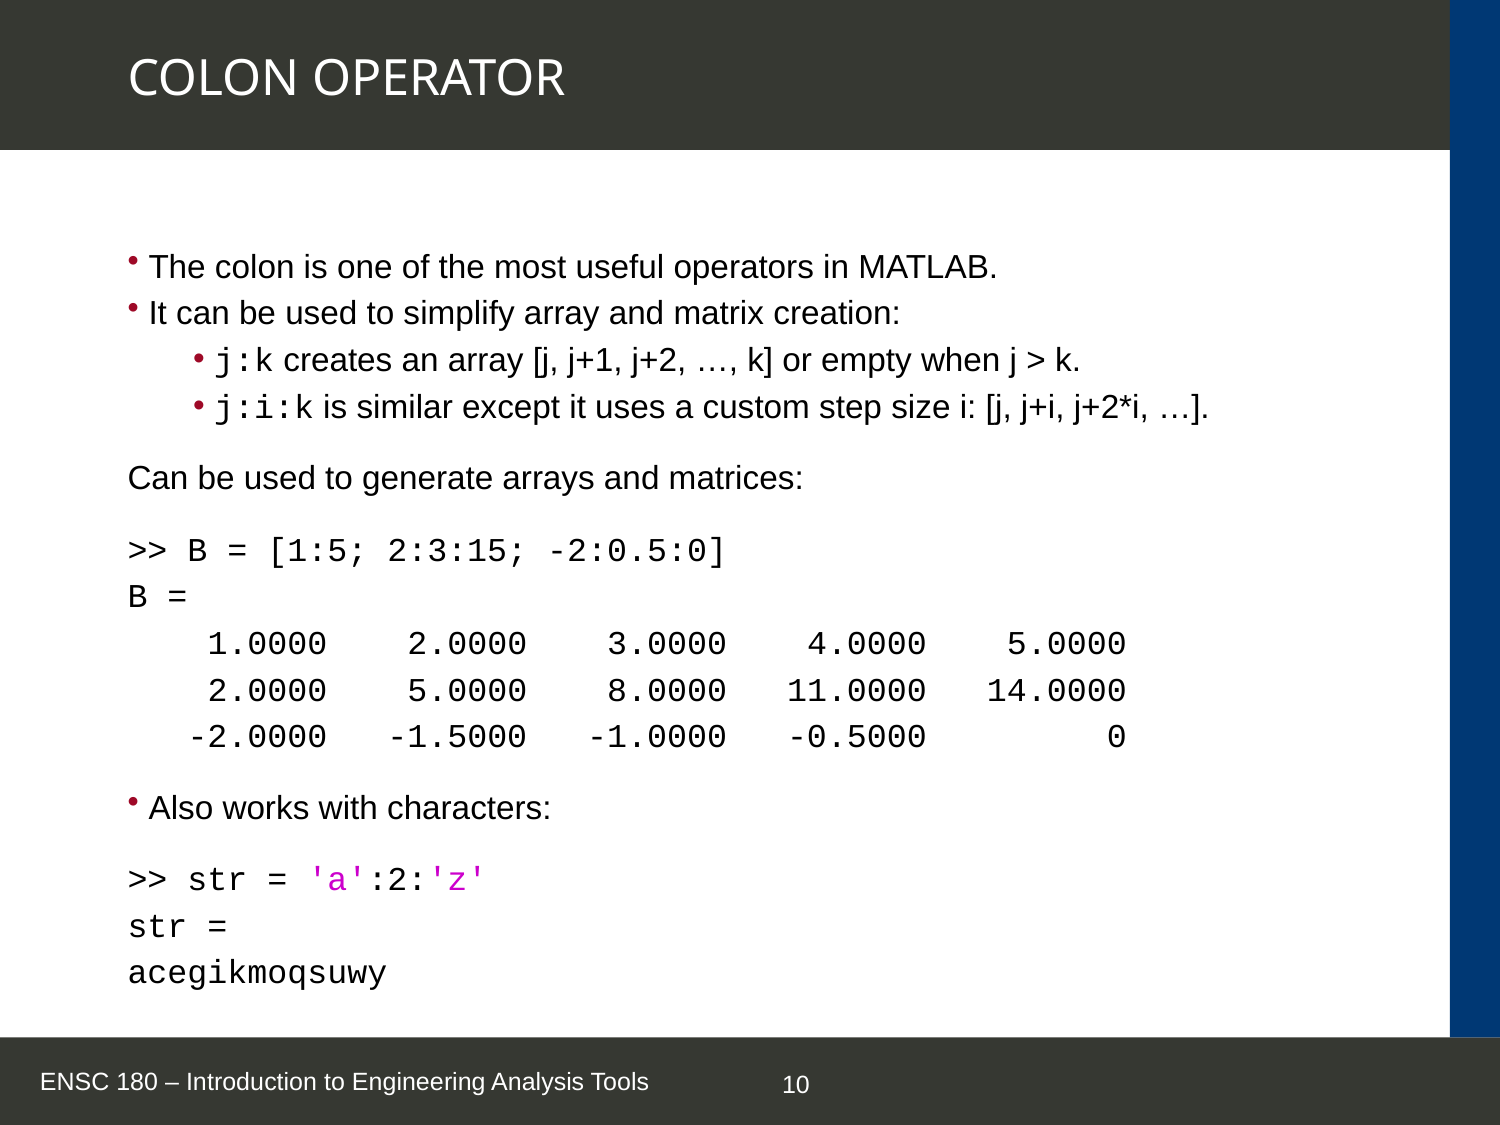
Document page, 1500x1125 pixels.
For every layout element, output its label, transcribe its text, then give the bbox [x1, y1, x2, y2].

title COLON OPERATOR [112, 37, 1450, 138]
footer ENSC 180 – Introduction to Engineering Analysis Tools [24, 1057, 740, 1113]
list The colon is one of the most useful operators in MATLAB. It can be used to simplify array and matrix creation: j:k creates an array [j, j+1, j+2, …, k] or empty when j > k. j:i:k is similar except it uses a custom step size i: [j, j+i, j+2*i, …]. Can be used to generate arrays and matrices: >> B = [1:5; 2:3:15; -2:0.5:0] B = 1.0000 2.0000 3.0000 4.0000 5.0000 2.0000 5.0000 8.0000 11.0000 14.0000 -2.0000 -1.5000 -1.0000 -0.5000 0 Also works with characters: >> str = 'a':2:'z' str = acegikmoqsuwy [112, 237, 1388, 1029]
